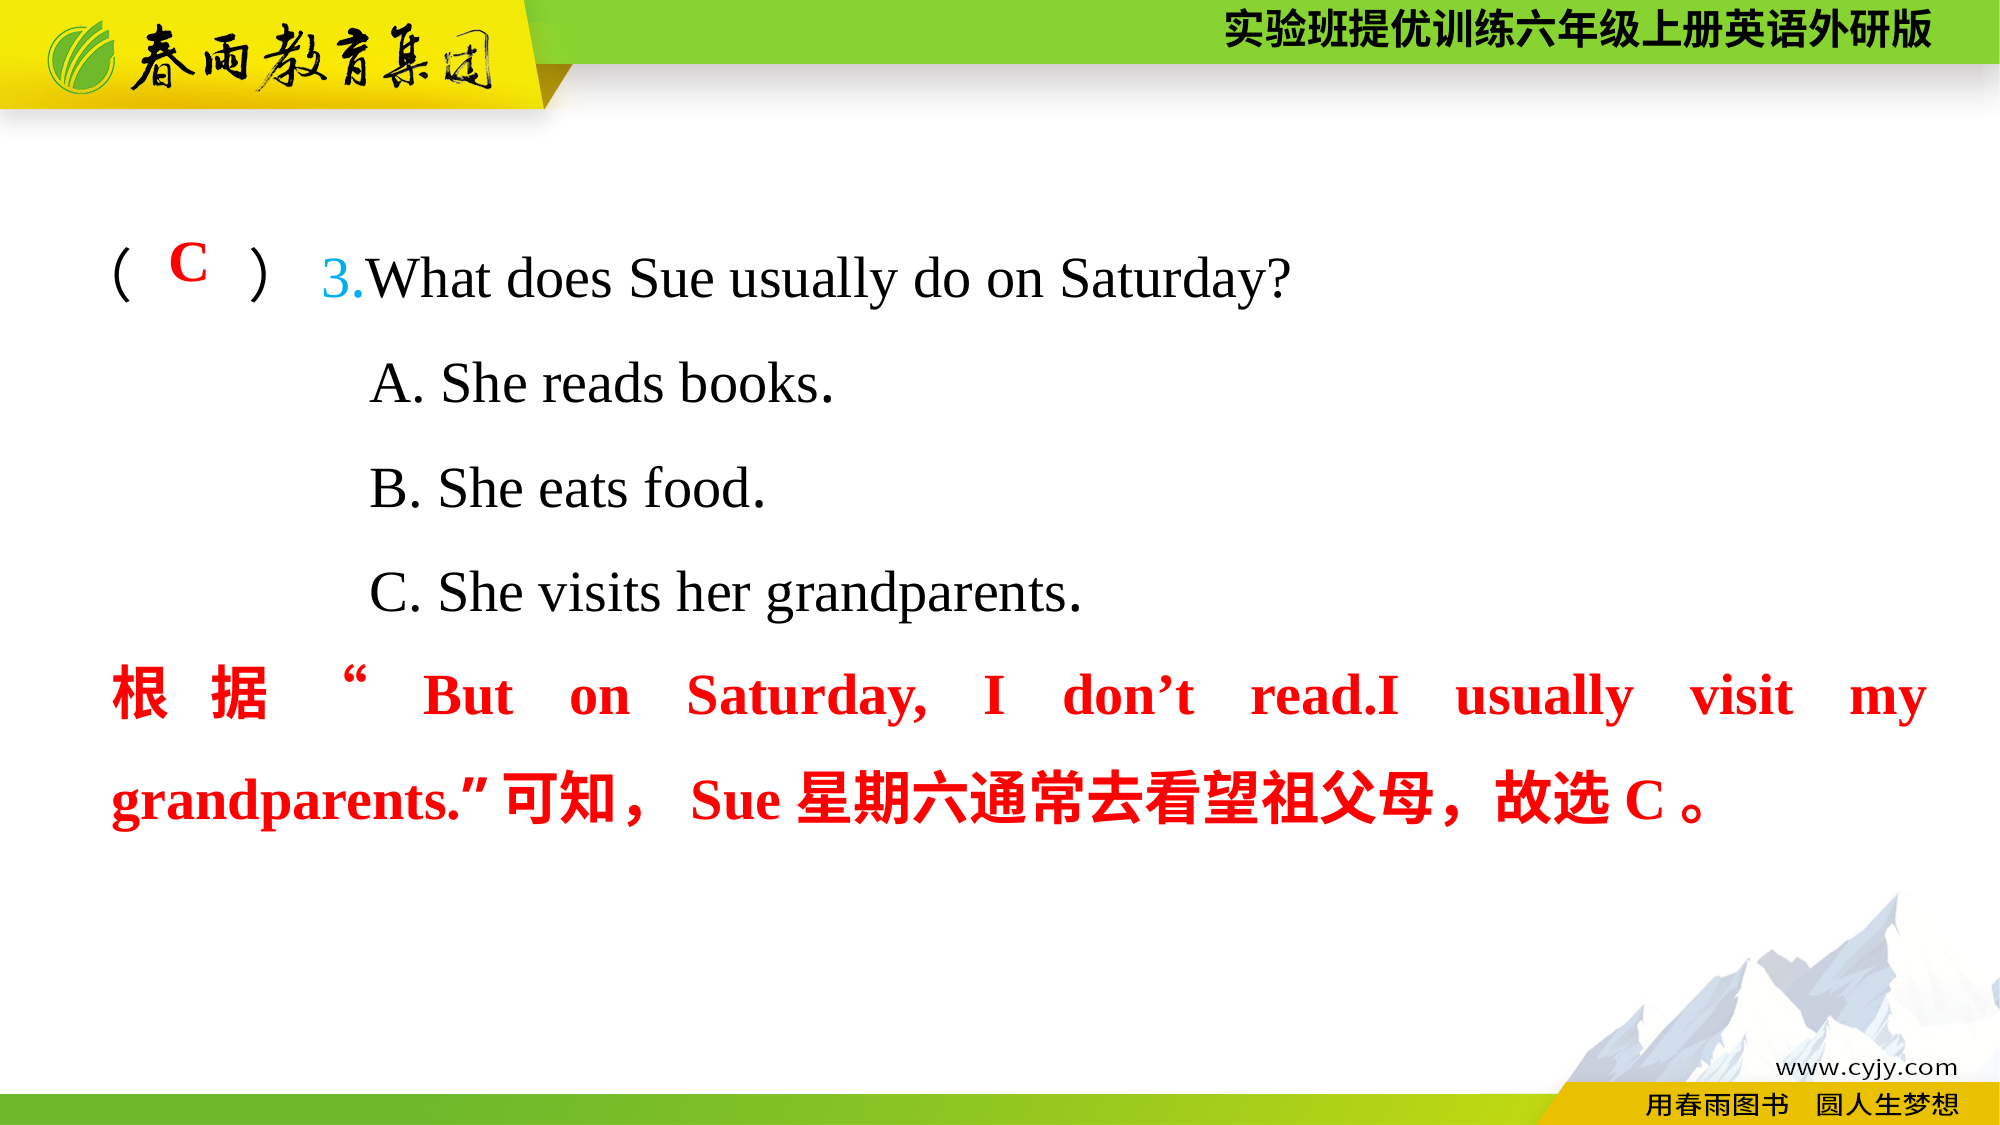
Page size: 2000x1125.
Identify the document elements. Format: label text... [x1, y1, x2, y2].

text_box C [154, 216, 226, 301]
text_box 根据“But on Saturday, I don’t read.I usually visit my grandparents.”可知，Sue星期六通常去看望祖父母，故选C。 [96, 613, 1944, 839]
list （ ）3.What does Sue usually do on Saturday? A. She reads books. B. She eats food. C. She visits her grandparents. [59, 196, 1944, 623]
picture [0, 0, 2000, 1125]
